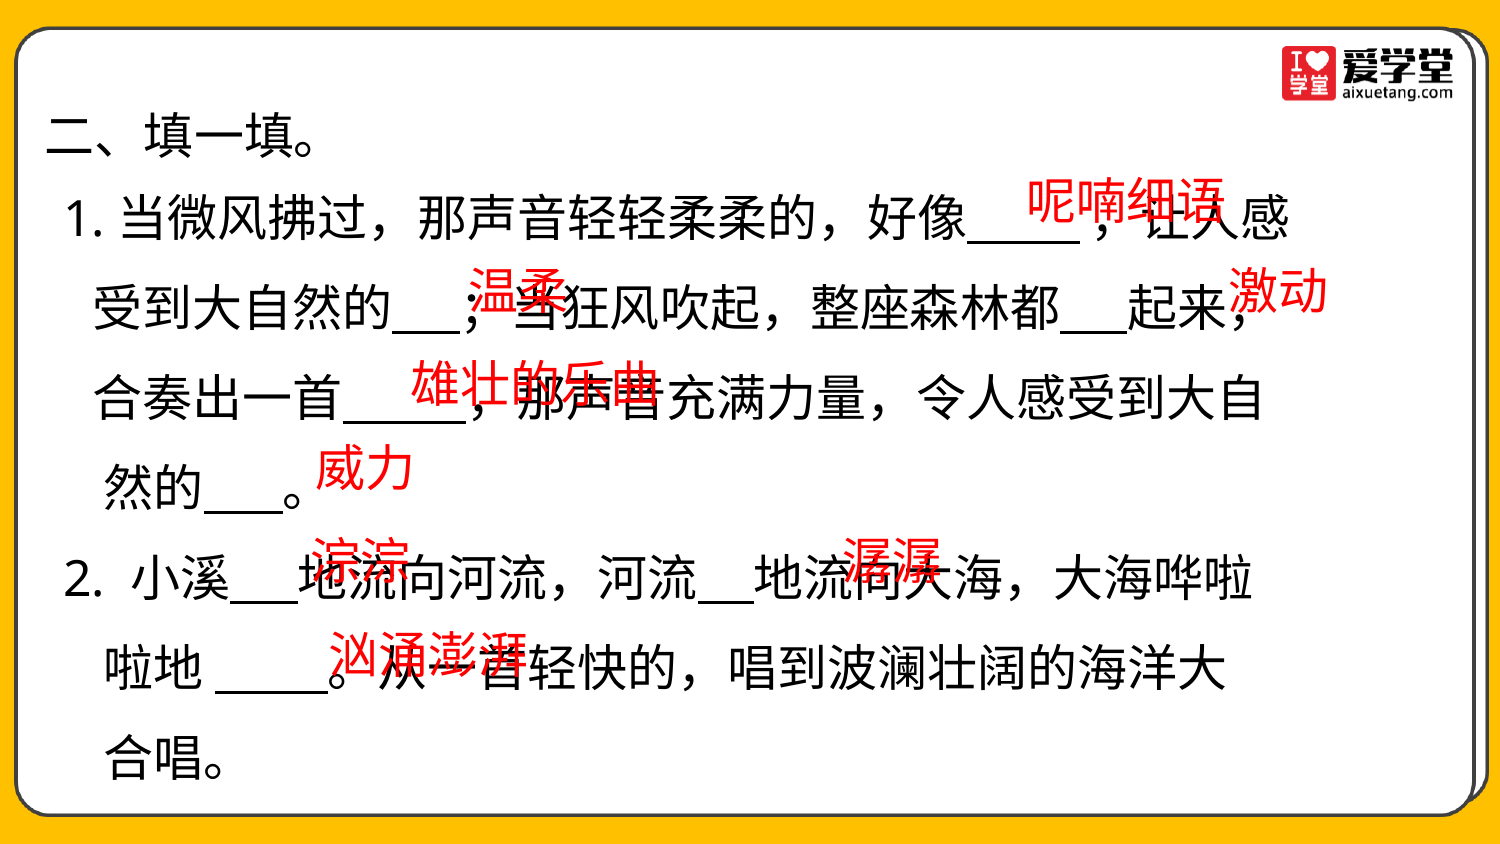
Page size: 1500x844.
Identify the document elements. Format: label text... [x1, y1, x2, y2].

text_box 威力 [300, 428, 431, 504]
text_box 二、填一填。 [29, 67, 1500, 149]
text_box 温柔 [453, 252, 583, 327]
text_box 汹涌澎湃 [313, 616, 544, 692]
text_box 呢喃细语 [1011, 161, 1242, 237]
text_box 潺潺 [827, 521, 958, 597]
picture [0, 0, 1500, 844]
text_box 淙淙 [295, 521, 426, 597]
text_box 激动 [1214, 252, 1344, 327]
text_box 雄壮的乐曲 [396, 344, 676, 420]
text_box 1.当微风拂过，那声音轻轻柔柔的，好像 ，让人感 受到大自然的 ；当狂风吹起，整座森林都 起来， 合奏出一首 ，那声音充满力量，令人感受到大自 然的 。 2. 小溪 地流向河流，河流 地流向大海，大海哗啦 啦地 。从一首轻快的，唱到波澜壮阔的海洋大 合唱。 [9, 149, 1500, 794]
